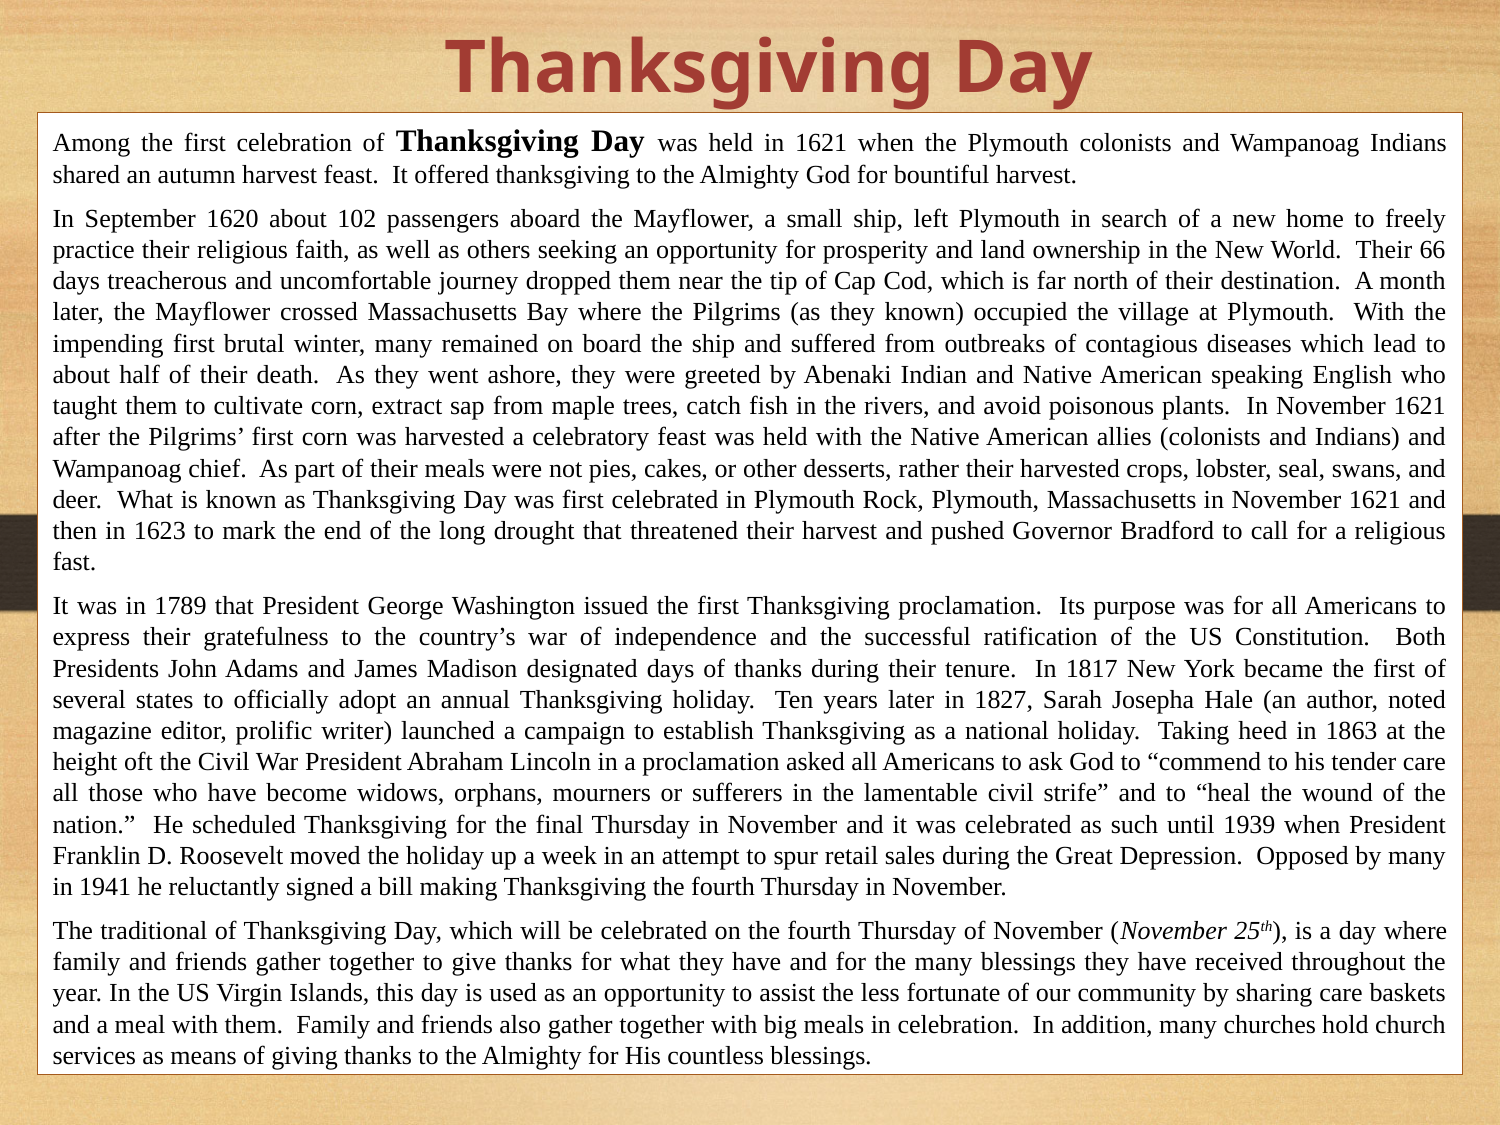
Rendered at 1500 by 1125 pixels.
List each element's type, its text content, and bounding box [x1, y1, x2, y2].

subtitle Among the first celebration of Thanksgiving Day was held in 1621 when the Plymouth colonists and Wampanoag Indians shared an autumn harvest feast. It offered thanksgiving to the Almighty God for bountiful harvest. In September 1620 about 102 passengers aboard the Mayflower, a small ship, left Plymouth in search of a new home to freely practice their religious faith, as well as others seeking an opportunity for prosperity and land ownership in the New World. Their 66 days treacherous and uncomfortable journey dropped them near the tip of Cap Cod, which is far north of their destination. A month later, the Mayflower crossed Massachusetts Bay where the Pilgrims (as they known) occupied the village at Plymouth. With the impending first brutal winter, many remained on board the ship and suffered from outbreaks of contagious diseases which lead to about half of their death. As they went ashore, they were greeted by Abenaki Indian and Native American speaking English who taught them to cultivate corn, extract sap from maple trees, catch fish in the rivers, and avoid poisonous plants. In November 1621 after the Pilgrims’ first corn was harvested a celebratory feast was held with the Native American allies (colonists and Indians) and Wampanoag chief. As part of their meals were not pies, cakes, or other desserts, rather their harvested crops, lobster, seal, swans, and deer. What is known as Thanksgiving Day was first celebrated in Plymouth Rock, Plymouth, Massachusetts in November 1621 and then in 1623 to mark the end of the long drought that threatened their harvest and pushed Governor Bradford to call for a religious fast. It was in 1789 that President George Washington issued the first Thanksgiving proclamation. Its purpose was for all Americans to express their gratefulness to the country’s war of independence and the successful ratification of the US Constitution. Both Presidents John Adams and James Madison designated days of thanks during their tenure. In 1817 New York became the first of several states to officially adopt an annual Thanksgiving holiday. Ten years later in 1827, Sarah Josepha Hale (an author, noted magazine editor, prolific writer) launched a campaign to establish Thanksgiving as a national holiday. Taking heed in 1863 at the height oft the Civil War President Abraham Lincoln in a proclamation asked all Americans to ask God to “commend to his tender care all those who have become widows, orphans, mourners or sufferers in the lamentable civil strife” and to “heal the wound of the nation.” He scheduled Thanksgiving for the final Thursday in November and it was celebrated as such until 1939 when President Franklin D. Roosevelt moved the holiday up a week in an attempt to spur retail sales during the Great Depression. Opposed by many in 1941 he reluctantly signed a bill making Thanksgiving the fourth Thursday in November. The traditional of Thanksgiving Day, which will be celebrated on the fourth Thursday of November (November 25th), is a day where family and friends gather together to give thanks for what they have and for the many blessings they have received throughout the year. In the US Virgin Islands, this day is used as an opportunity to assist the less fortunate of our community by sharing care baskets and a meal with them. Family and friends also gather together with big meals in celebration. In addition, many churches hold church services as means of giving thanks to the Almighty for His countless blessings. [37, 112, 1463, 1075]
text_box Thanksgiving Day [300, 12, 1238, 117]
picture [0, 0, 1500, 1125]
